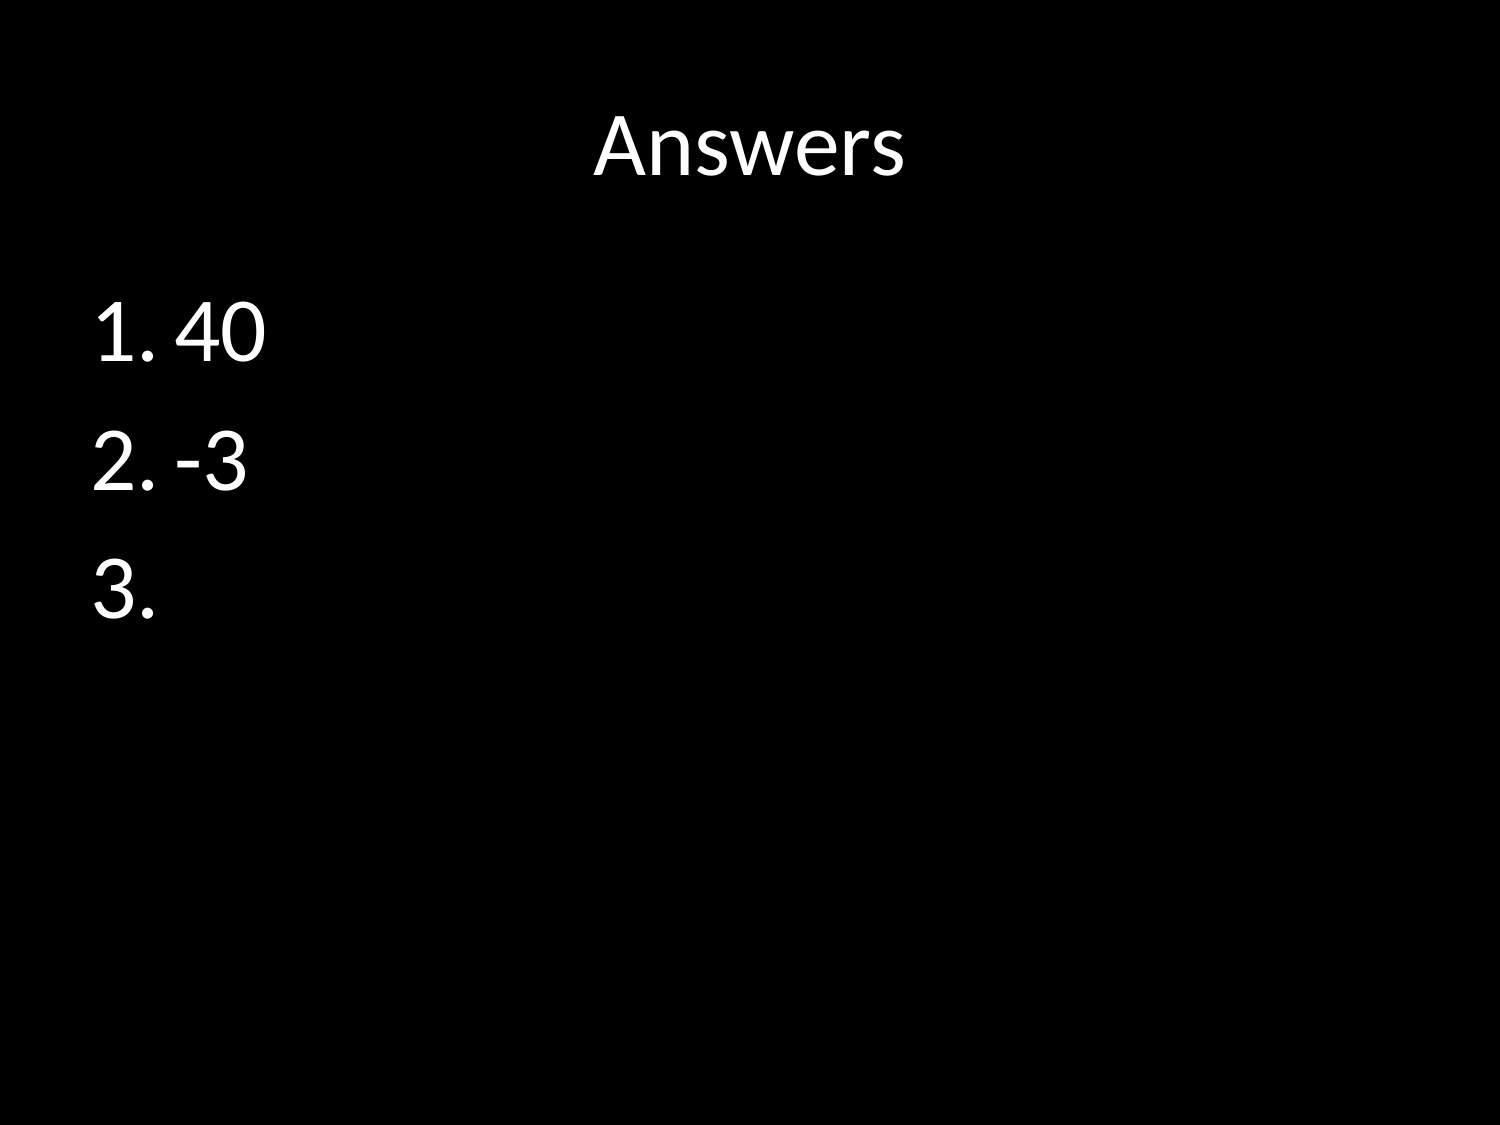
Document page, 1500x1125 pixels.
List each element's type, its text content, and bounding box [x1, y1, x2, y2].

title Answers [75, 45, 1425, 233]
